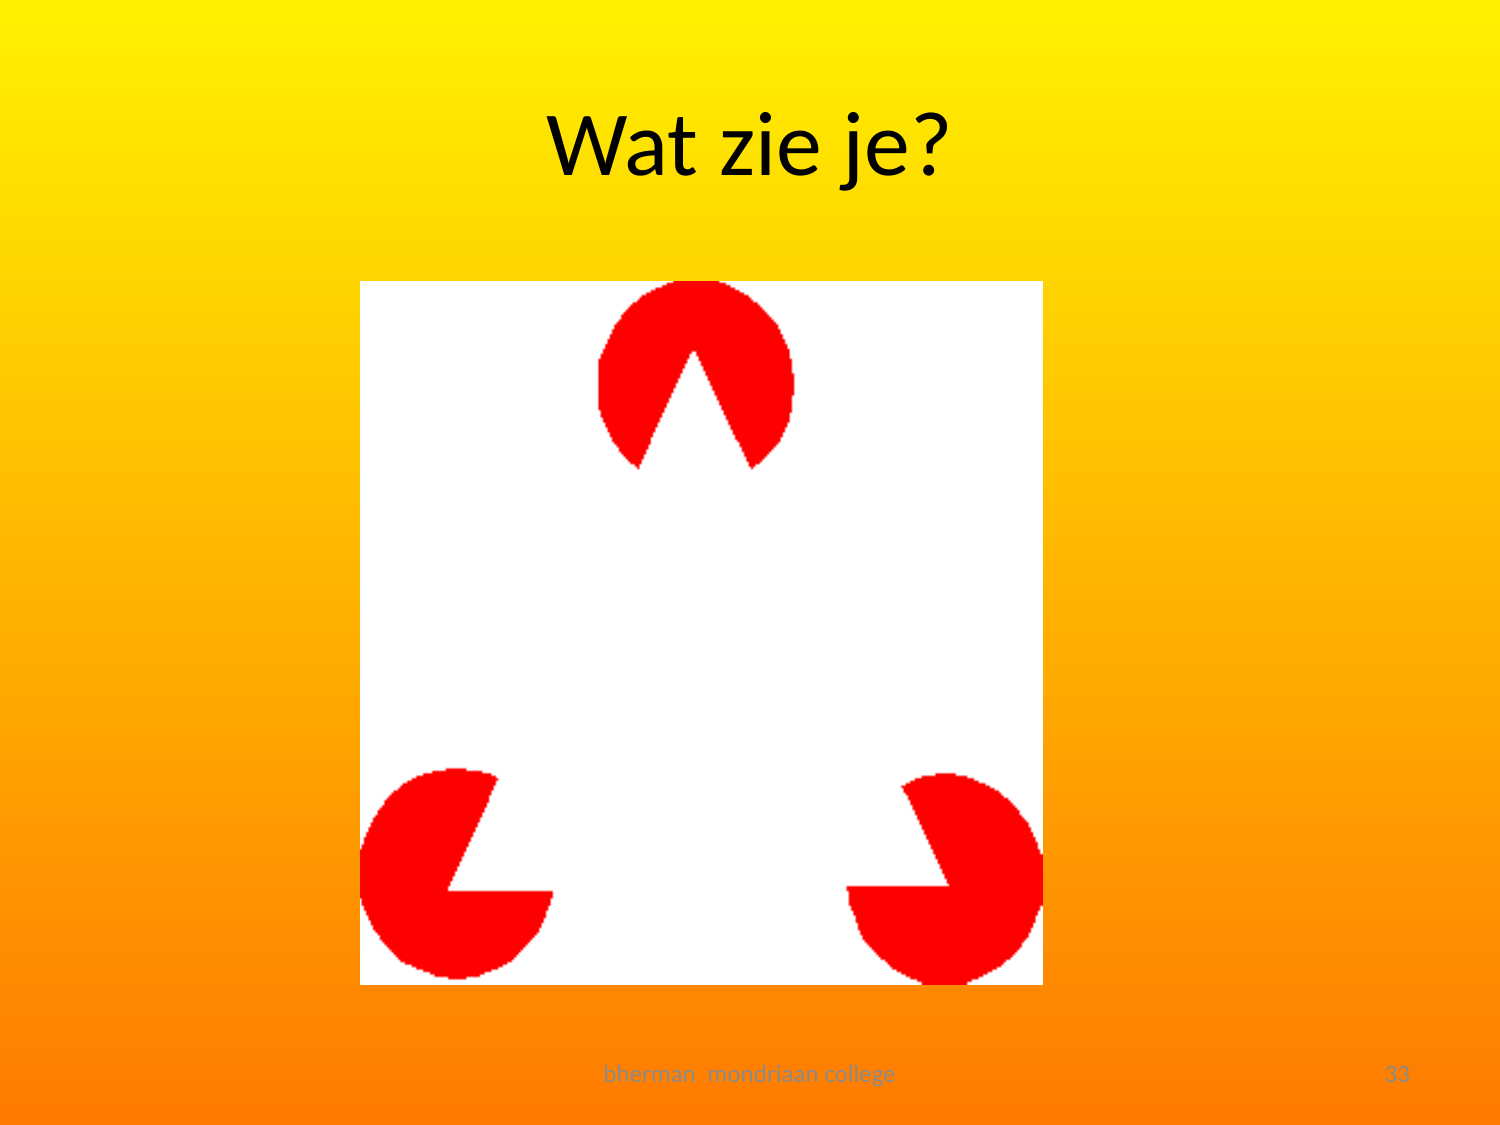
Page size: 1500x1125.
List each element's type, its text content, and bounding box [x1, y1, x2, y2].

footer bherman mondriaan college [512, 1042, 988, 1103]
title Wat zie je? [75, 45, 1425, 233]
slide_number 33 [1074, 1042, 1425, 1103]
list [359, 280, 1044, 985]
